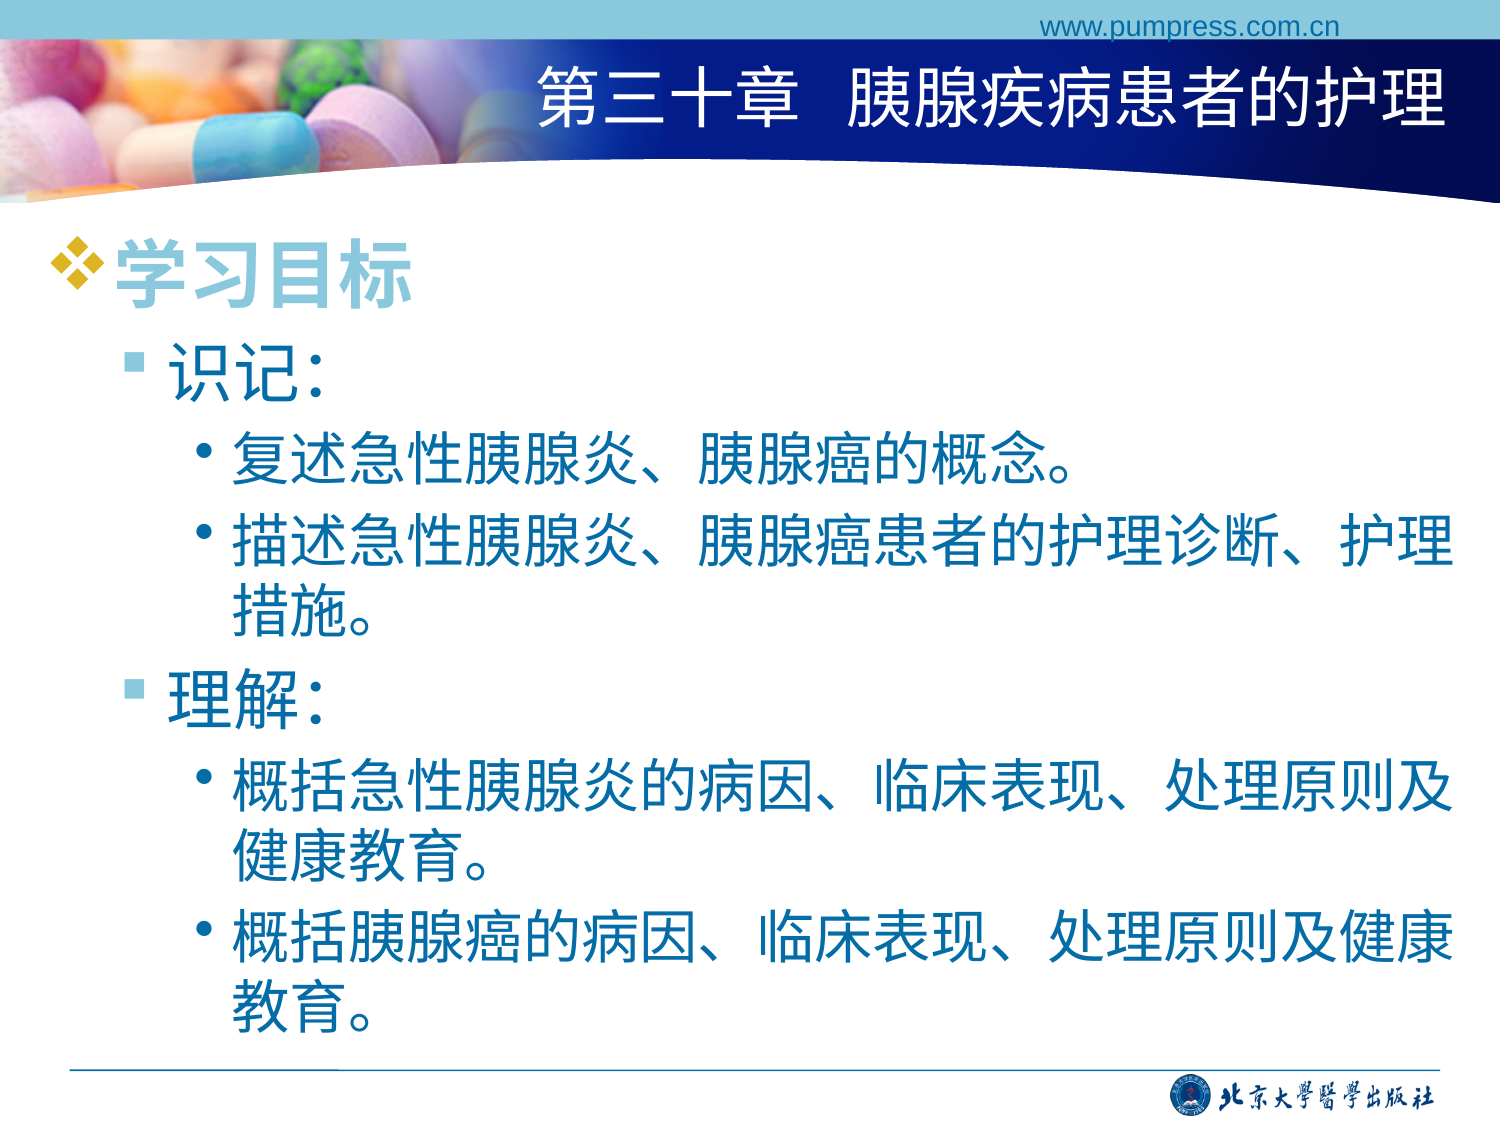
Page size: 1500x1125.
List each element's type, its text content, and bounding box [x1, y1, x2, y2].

picture [0, 40, 1500, 203]
slide_number www.pumpress.com.cn [1025, 0, 1463, 38]
title 第三十章 胰腺疾病患者的护理 [137, 49, 1463, 143]
picture [1170, 1074, 1436, 1118]
list 学习目标 识记： 复述急性胰腺炎、胰腺癌的概念。 描述急性胰腺炎、胰腺癌患者的护理诊断、护理措施。 理解： 概括急性胰腺炎的病因、临床表现、处理原则及健康教育。 概括胰腺癌的病因、临床表现、处理原则及健康教育。 [29, 219, 1471, 1021]
